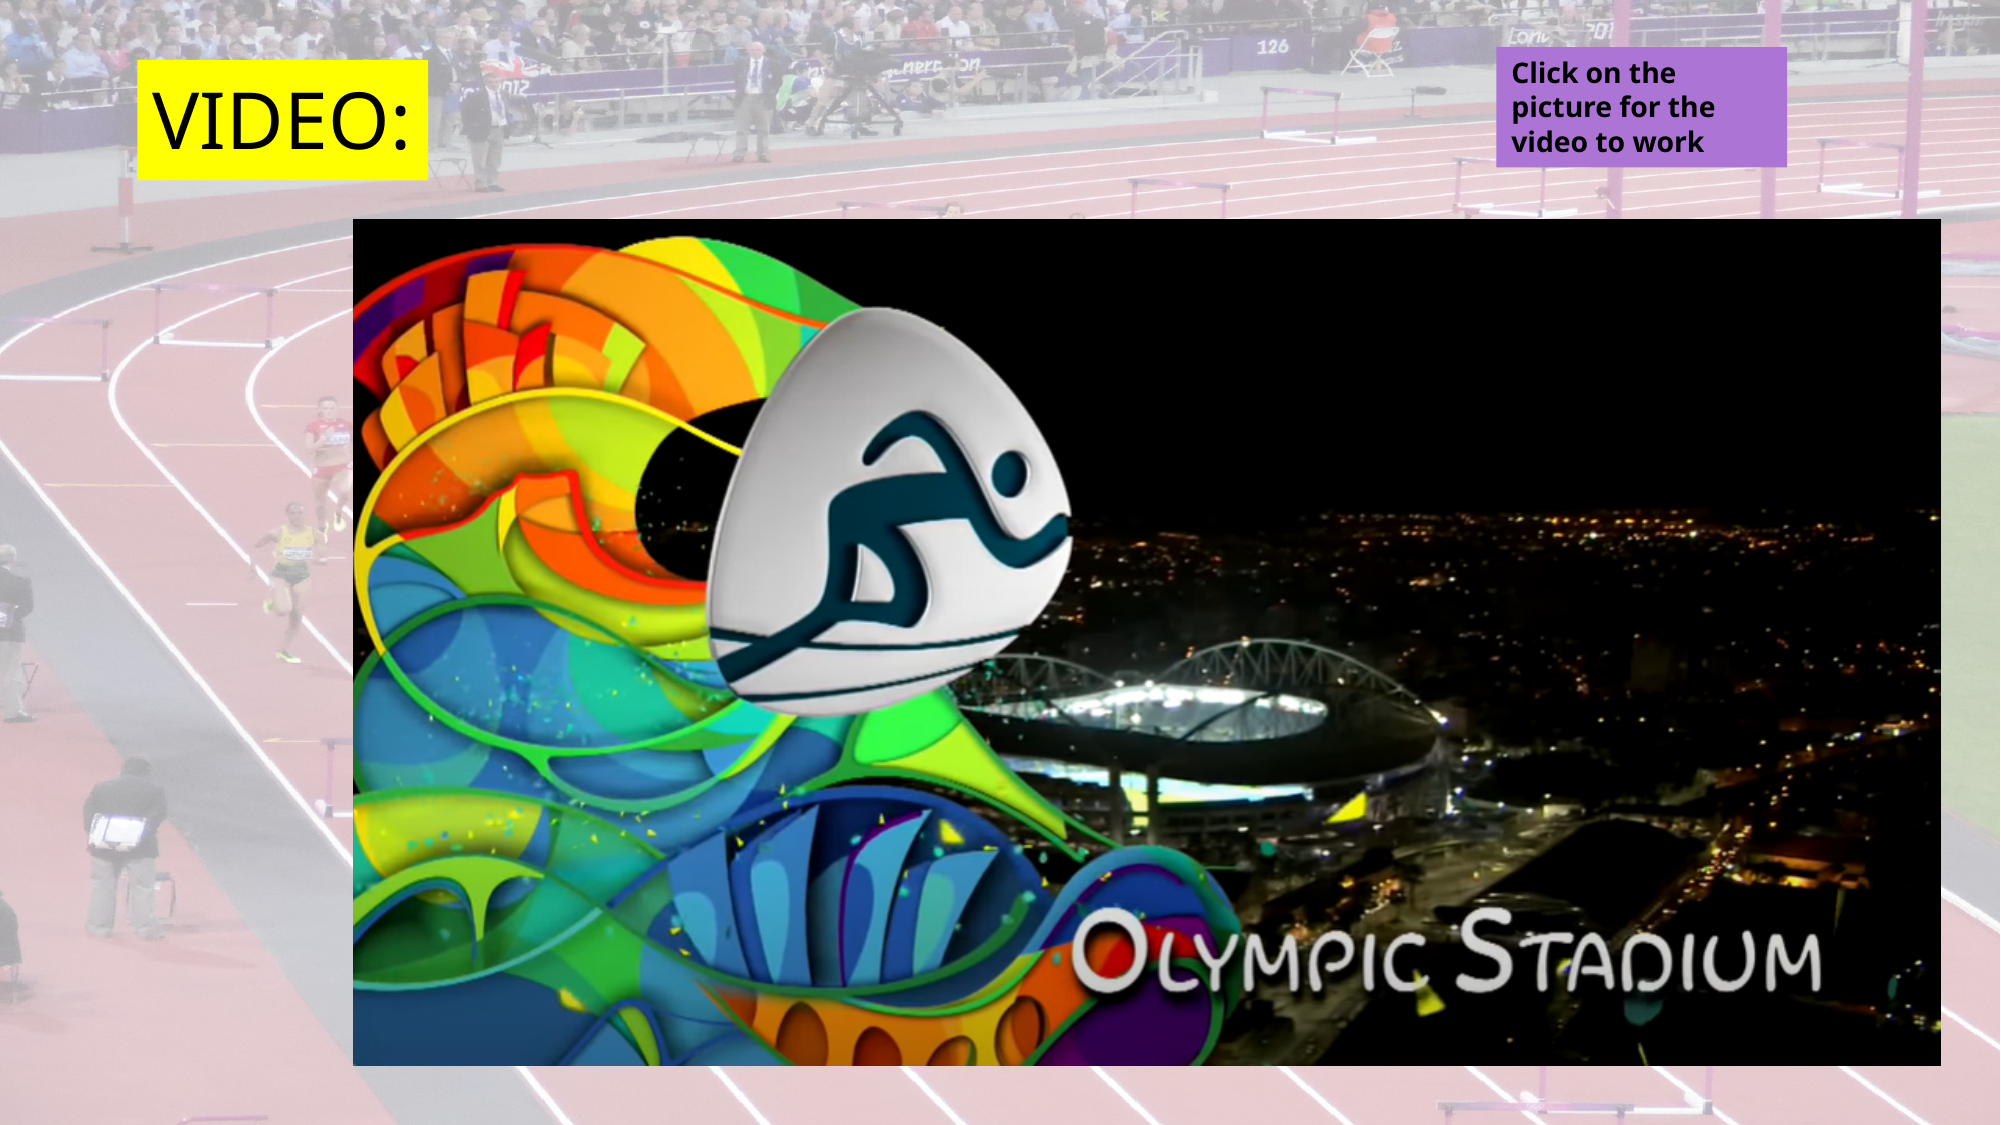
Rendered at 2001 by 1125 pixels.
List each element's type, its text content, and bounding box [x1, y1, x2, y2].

title VIDEO: [137, 59, 429, 181]
picture [353, 219, 1941, 1066]
text_box Click on the picture for the video to work [1496, 47, 1788, 168]
